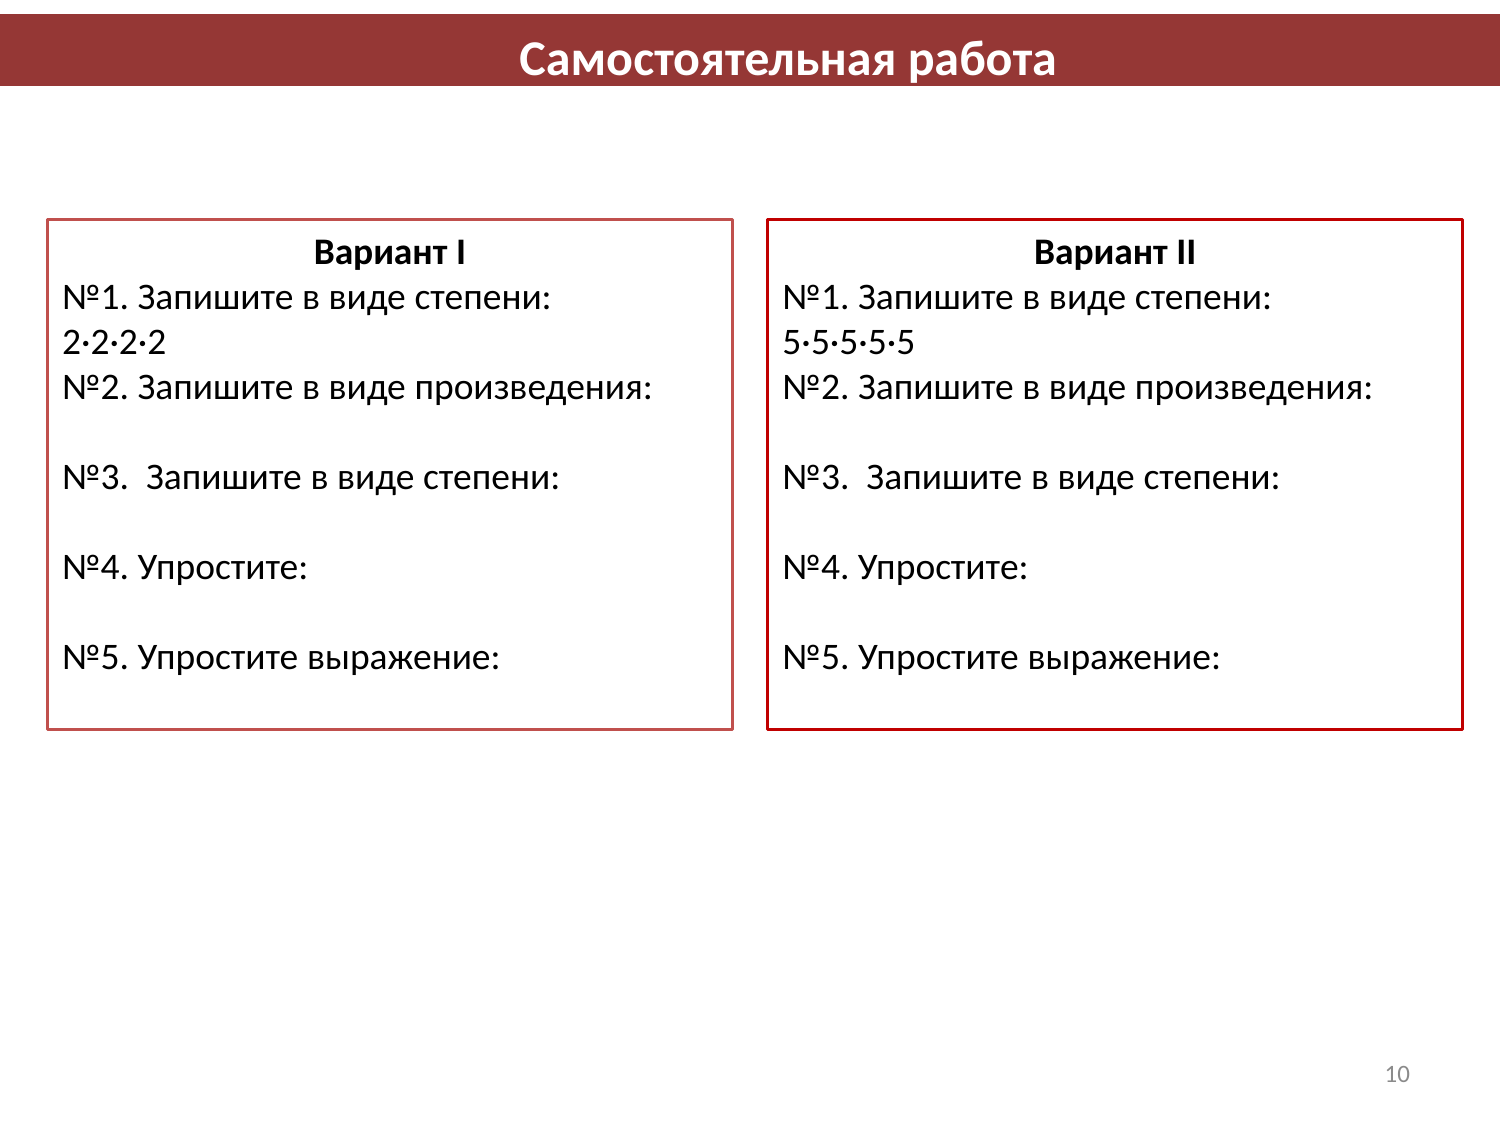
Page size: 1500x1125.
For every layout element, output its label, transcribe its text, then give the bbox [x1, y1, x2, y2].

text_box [0, 11, 1500, 89]
slide_number 10 [1074, 1042, 1425, 1103]
